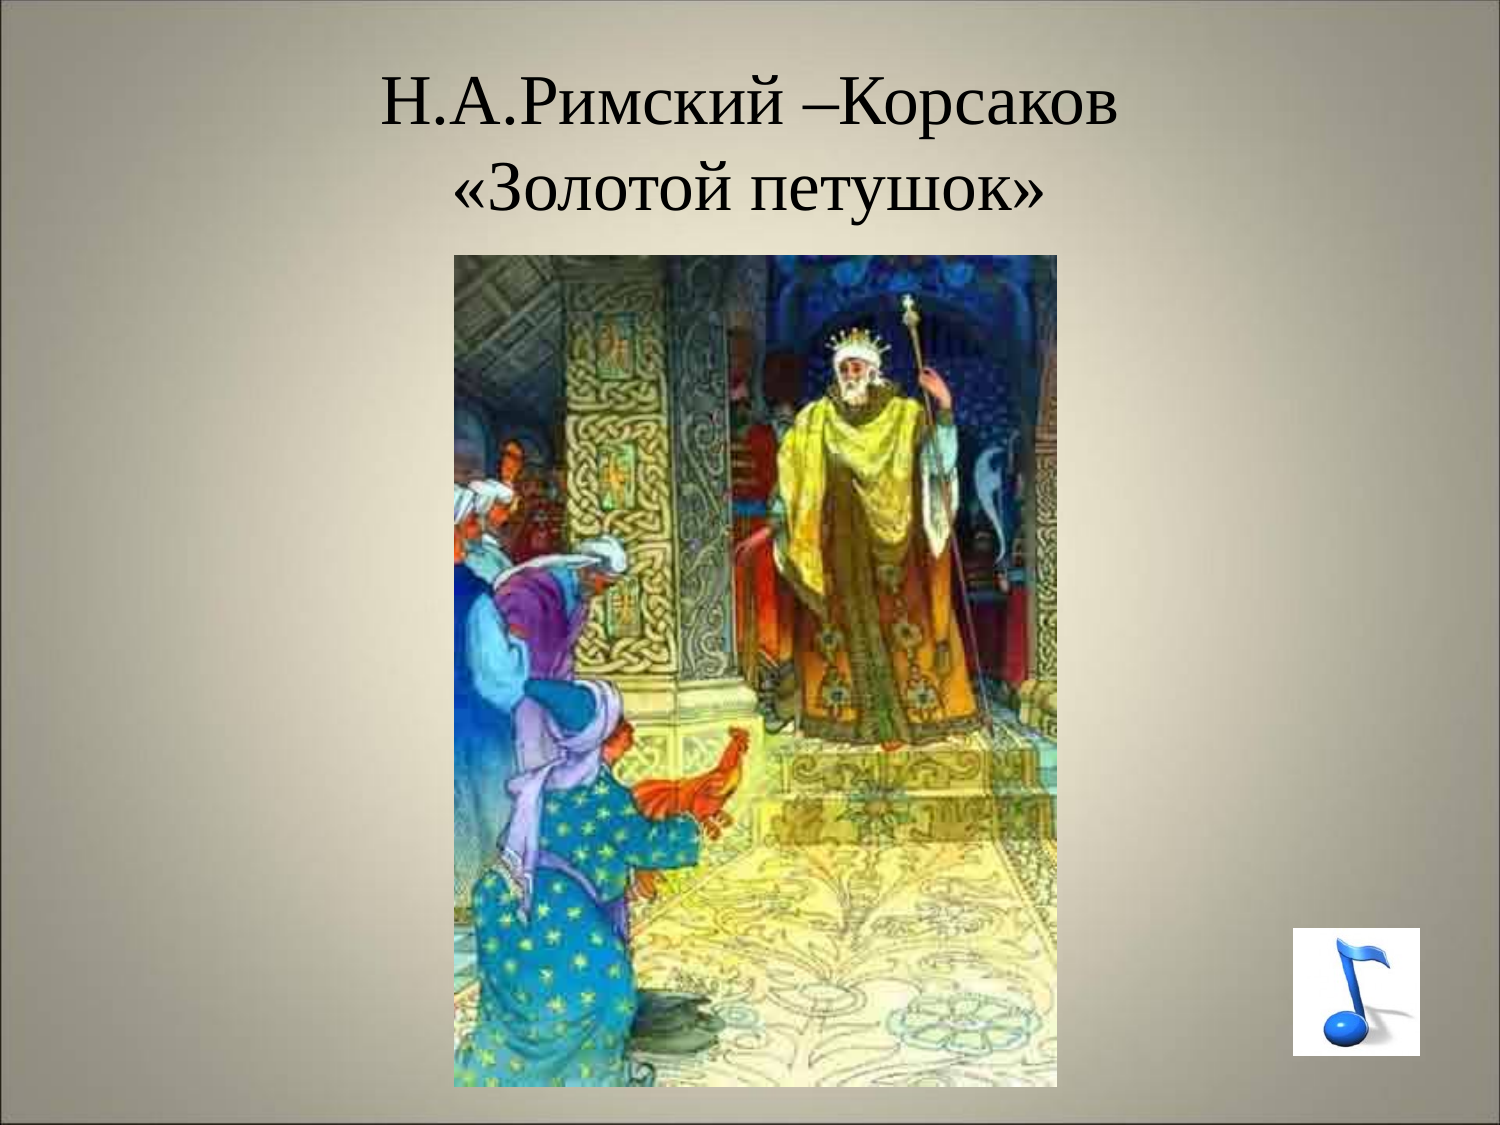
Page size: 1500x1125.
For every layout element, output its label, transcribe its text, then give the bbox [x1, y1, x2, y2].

title Н.А.Римский –Корсаков «Золотой петушок» [74, 44, 1426, 233]
picture [0, 0, 1500, 1125]
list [454, 255, 1058, 1087]
